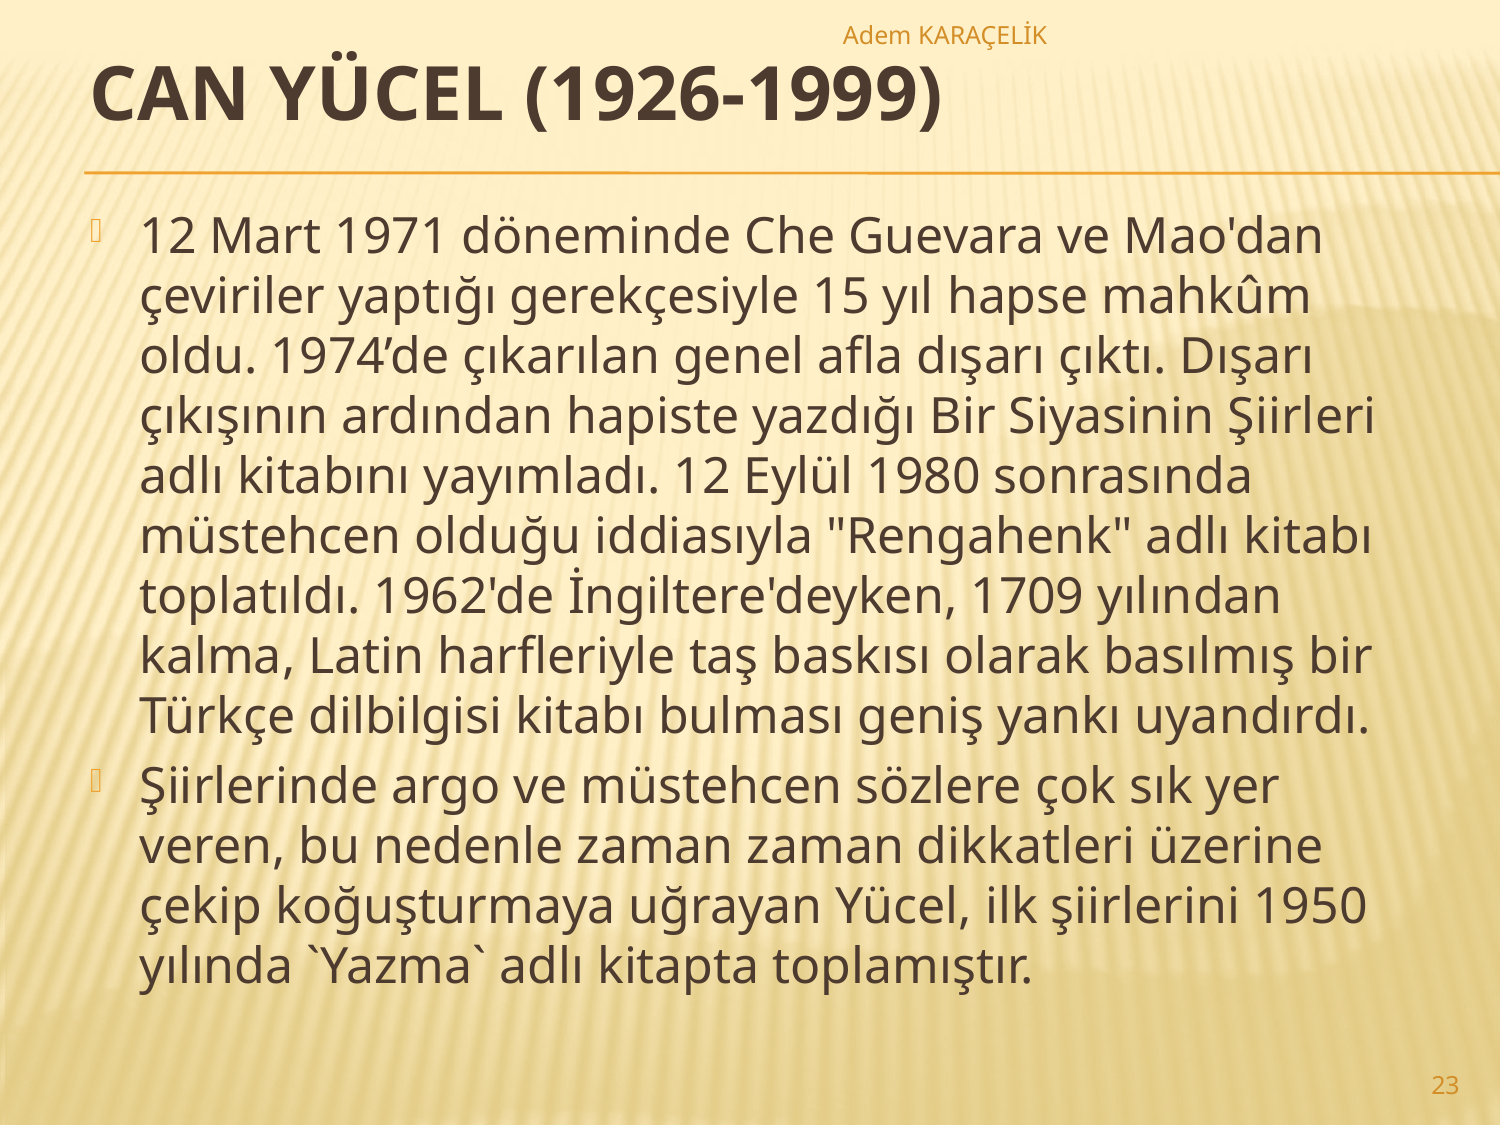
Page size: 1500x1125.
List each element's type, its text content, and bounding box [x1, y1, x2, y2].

footer Adem KARAÇELİK [587, 12, 1063, 60]
list 12 Mart 1971 döneminde Che Guevara ve Mao'dan çeviriler yaptığı gerekçesiyle 15 yıl hapse mahkûm oldu. 1974’de çıkarılan genel afla dışarı çıktı. Dışarı çıkışının ardından hapiste yazdığı Bir Siyasinin Şiirleri adlı kitabını yayımladı. 12 Eylül 1980 sonrasında müstehcen olduğu iddiasıyla "Rengahenk" adlı kitabı toplatıldı. 1962'de İngiltere'deyken, 1709 yılından kalma, Latin harfleriyle taş baskısı olarak basılmış bir Türkçe dilbilgisi kitabı bulması geniş yankı uyandırdı. Şiirlerinde argo ve müstehcen sözlere çok sık yer veren, bu nedenle zaman zaman dikkatleri üzerine çekip koğuşturmaya uğrayan Yücel, ilk şiirlerini 1950 yılında `Yazma` adlı kitapta toplamıştır. [74, 196, 1426, 1059]
slide_number 23 [1350, 1061, 1475, 1103]
title CAN YÜCEL (1926-1999) [75, 30, 1425, 149]
